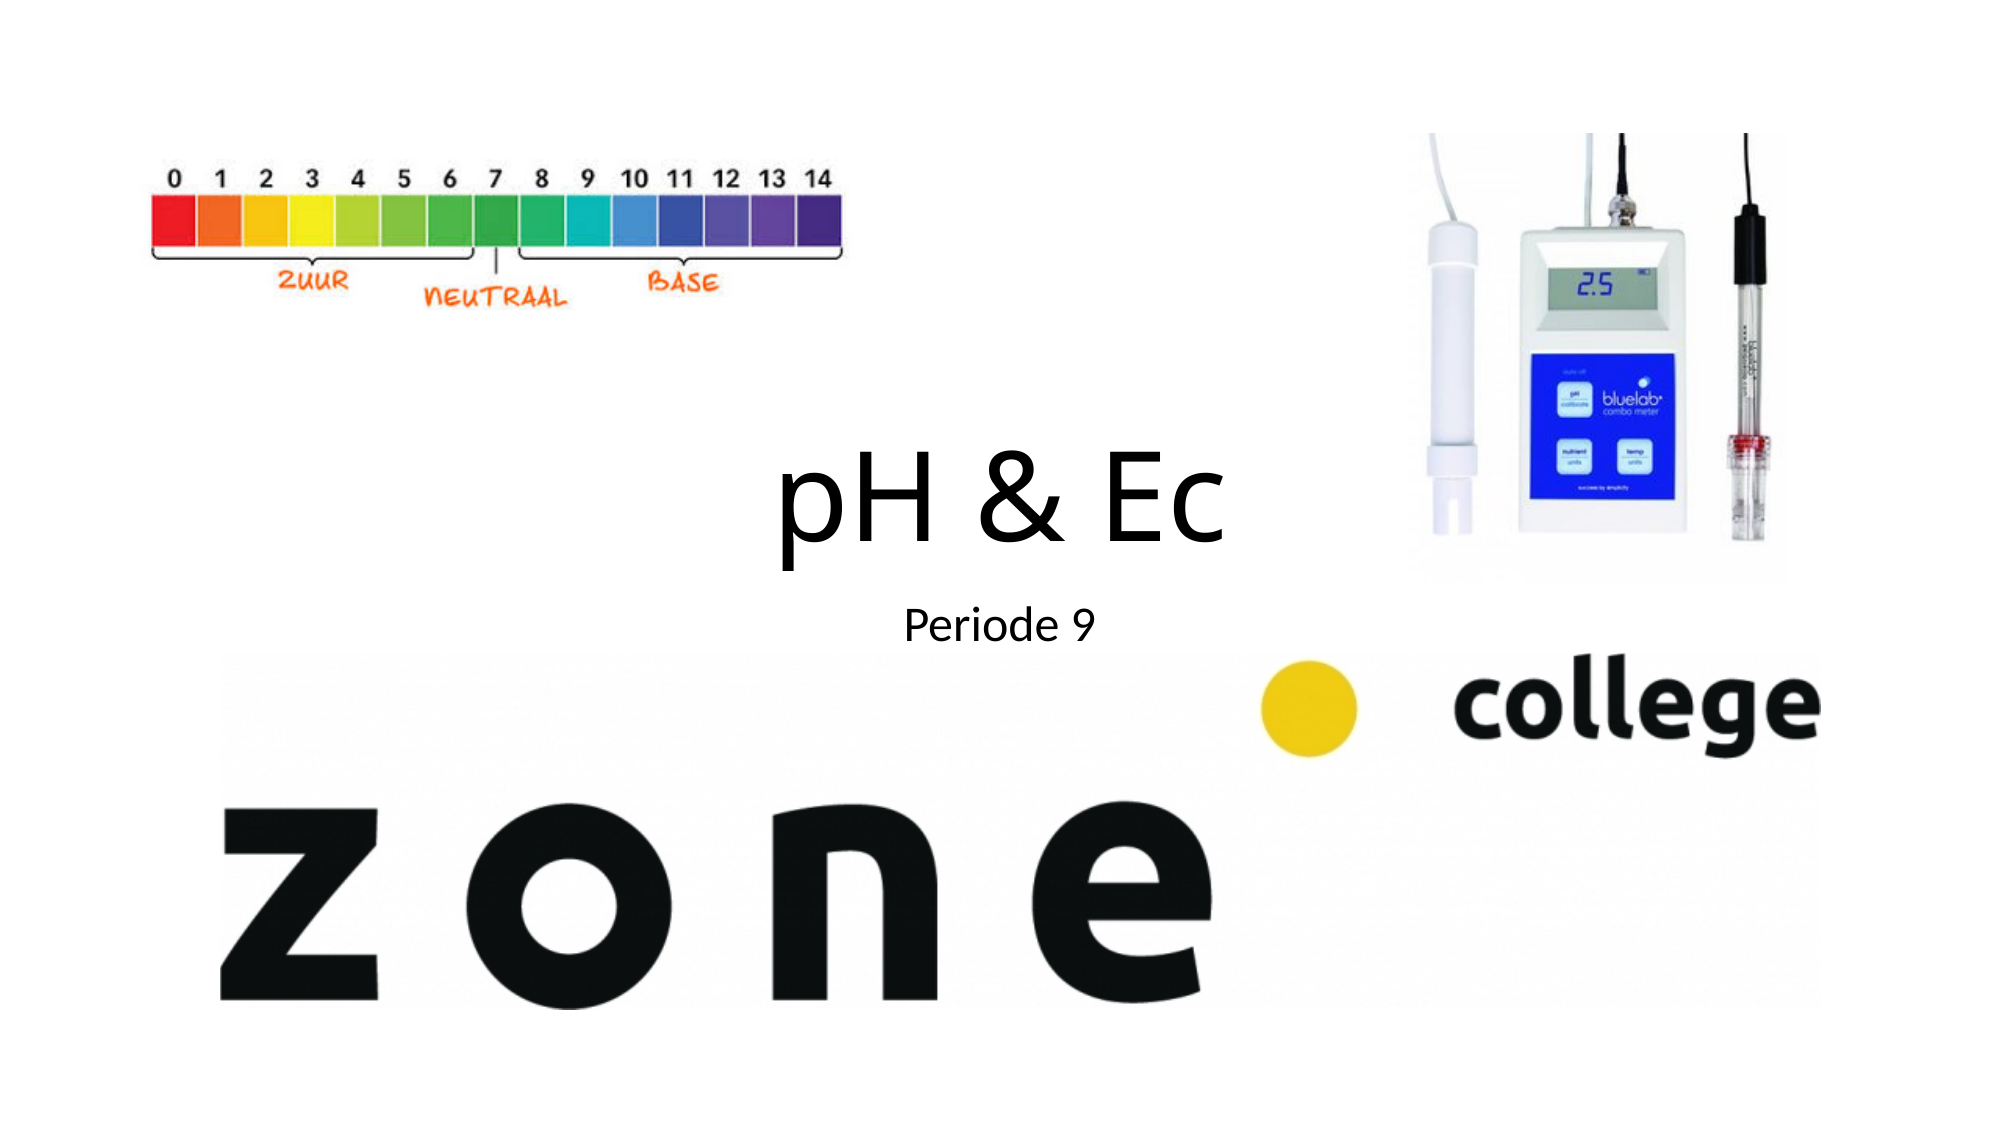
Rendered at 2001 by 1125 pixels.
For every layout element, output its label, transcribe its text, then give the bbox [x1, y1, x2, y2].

picture [220, 653, 1821, 1010]
picture [136, 147, 860, 318]
subtitle Periode 9 [249, 590, 1750, 653]
picture [1370, 133, 1821, 584]
title pH & Ec [249, 184, 1370, 576]
